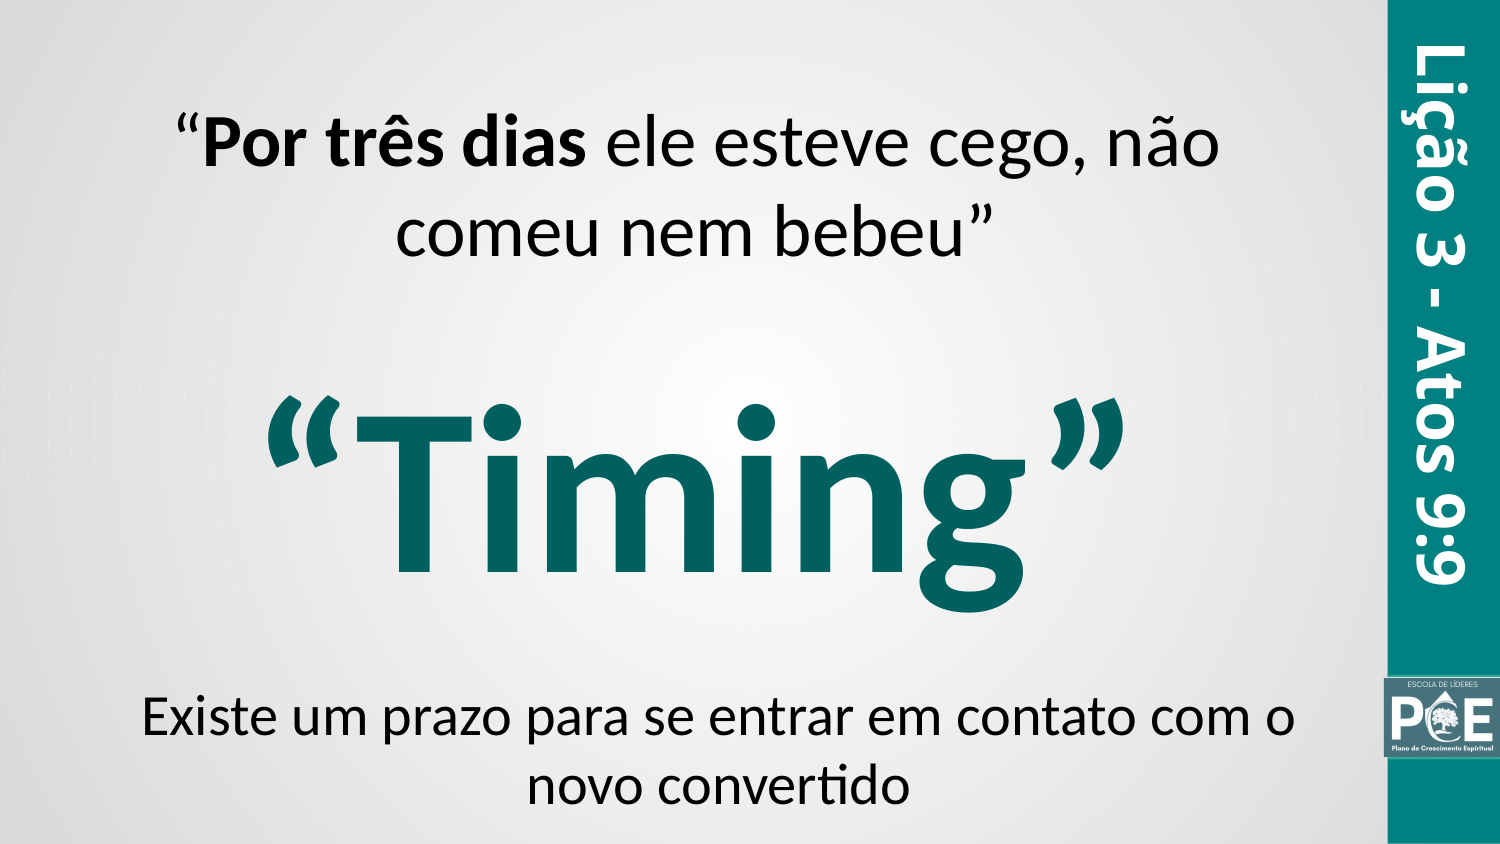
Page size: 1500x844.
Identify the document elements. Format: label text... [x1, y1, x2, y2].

text_box Lição 3 - Atos 9:9 [1397, 33, 1492, 596]
text_box “Timing” [128, 325, 1264, 628]
text_box “Por três dias ele esteve cego, não comeu nem bebeu” [80, 84, 1312, 280]
text_box Existe um prazo para se entrar em contato com o novo convertido [85, 669, 1352, 824]
picture [1383, 677, 1500, 757]
